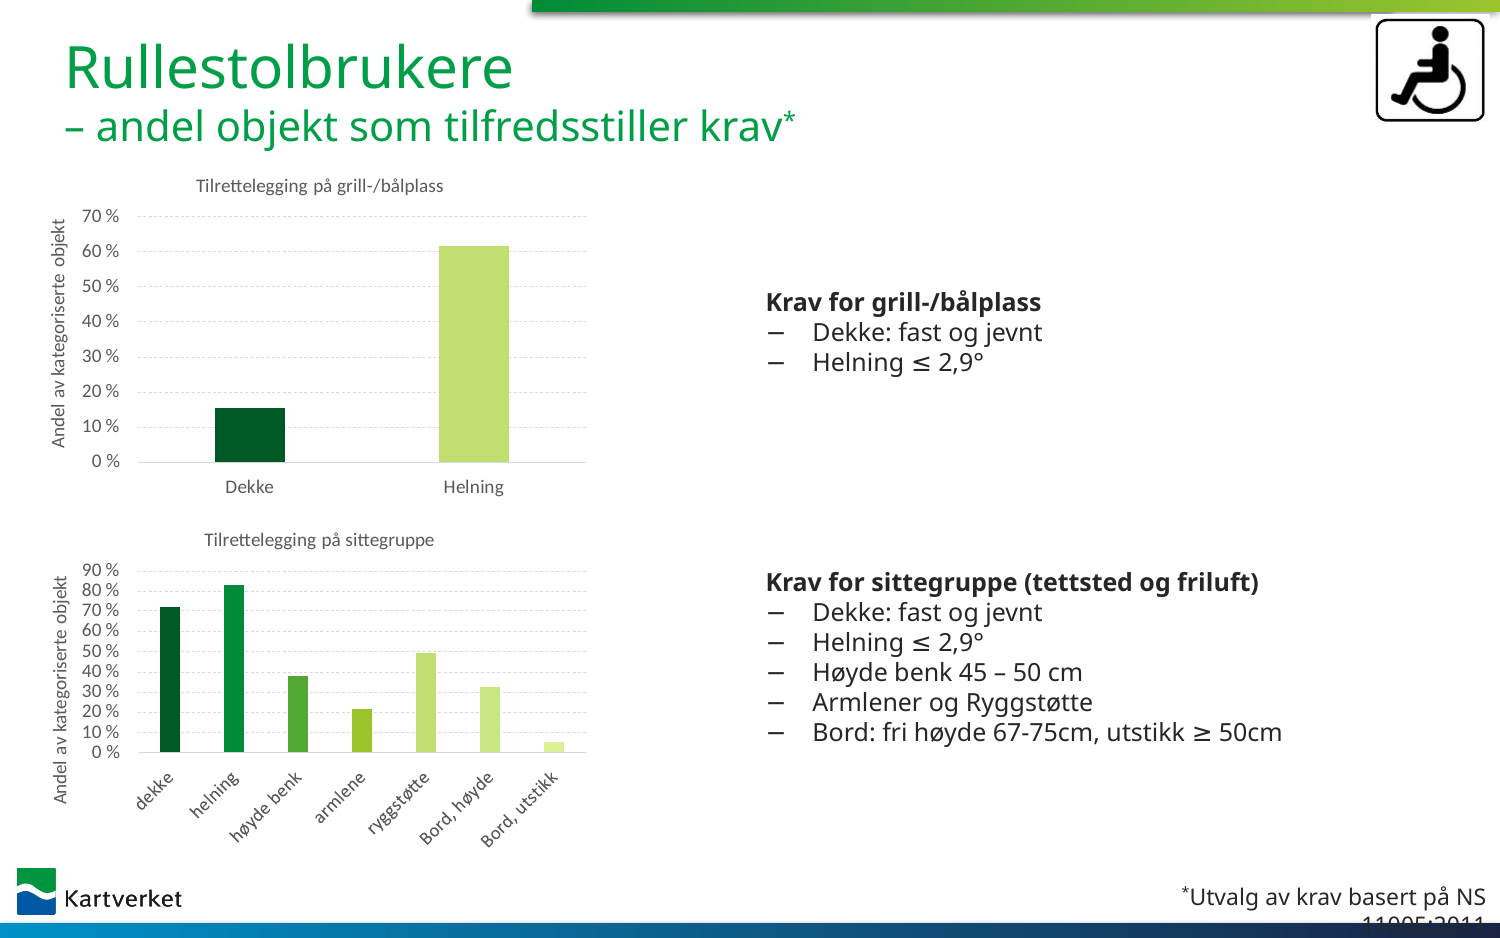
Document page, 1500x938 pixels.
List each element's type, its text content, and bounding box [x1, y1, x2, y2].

text_box *Utvalg av krav basert på NS 11005:2011 [1068, 873, 1500, 938]
text_box Rullestolbrukere – andel objekt som tilfredsstiller krav* [49, 14, 1431, 158]
picture [41, 520, 597, 859]
picture [1371, 13, 1491, 127]
text_box Krav for grill-/bålplass Dekke: fast og jevnt Helning ≤ 2,9° [750, 279, 1452, 384]
picture [41, 166, 597, 505]
text_box Krav for sittegruppe (tettsted og friluft) Dekke: fast og jevnt Helning ≤ 2,9° Høyde benk 45 – 50 cm Armlener og Ryggstøtte Bord: fri høyde 67-75cm, utstikk ≥ 50cm [750, 559, 1500, 754]
